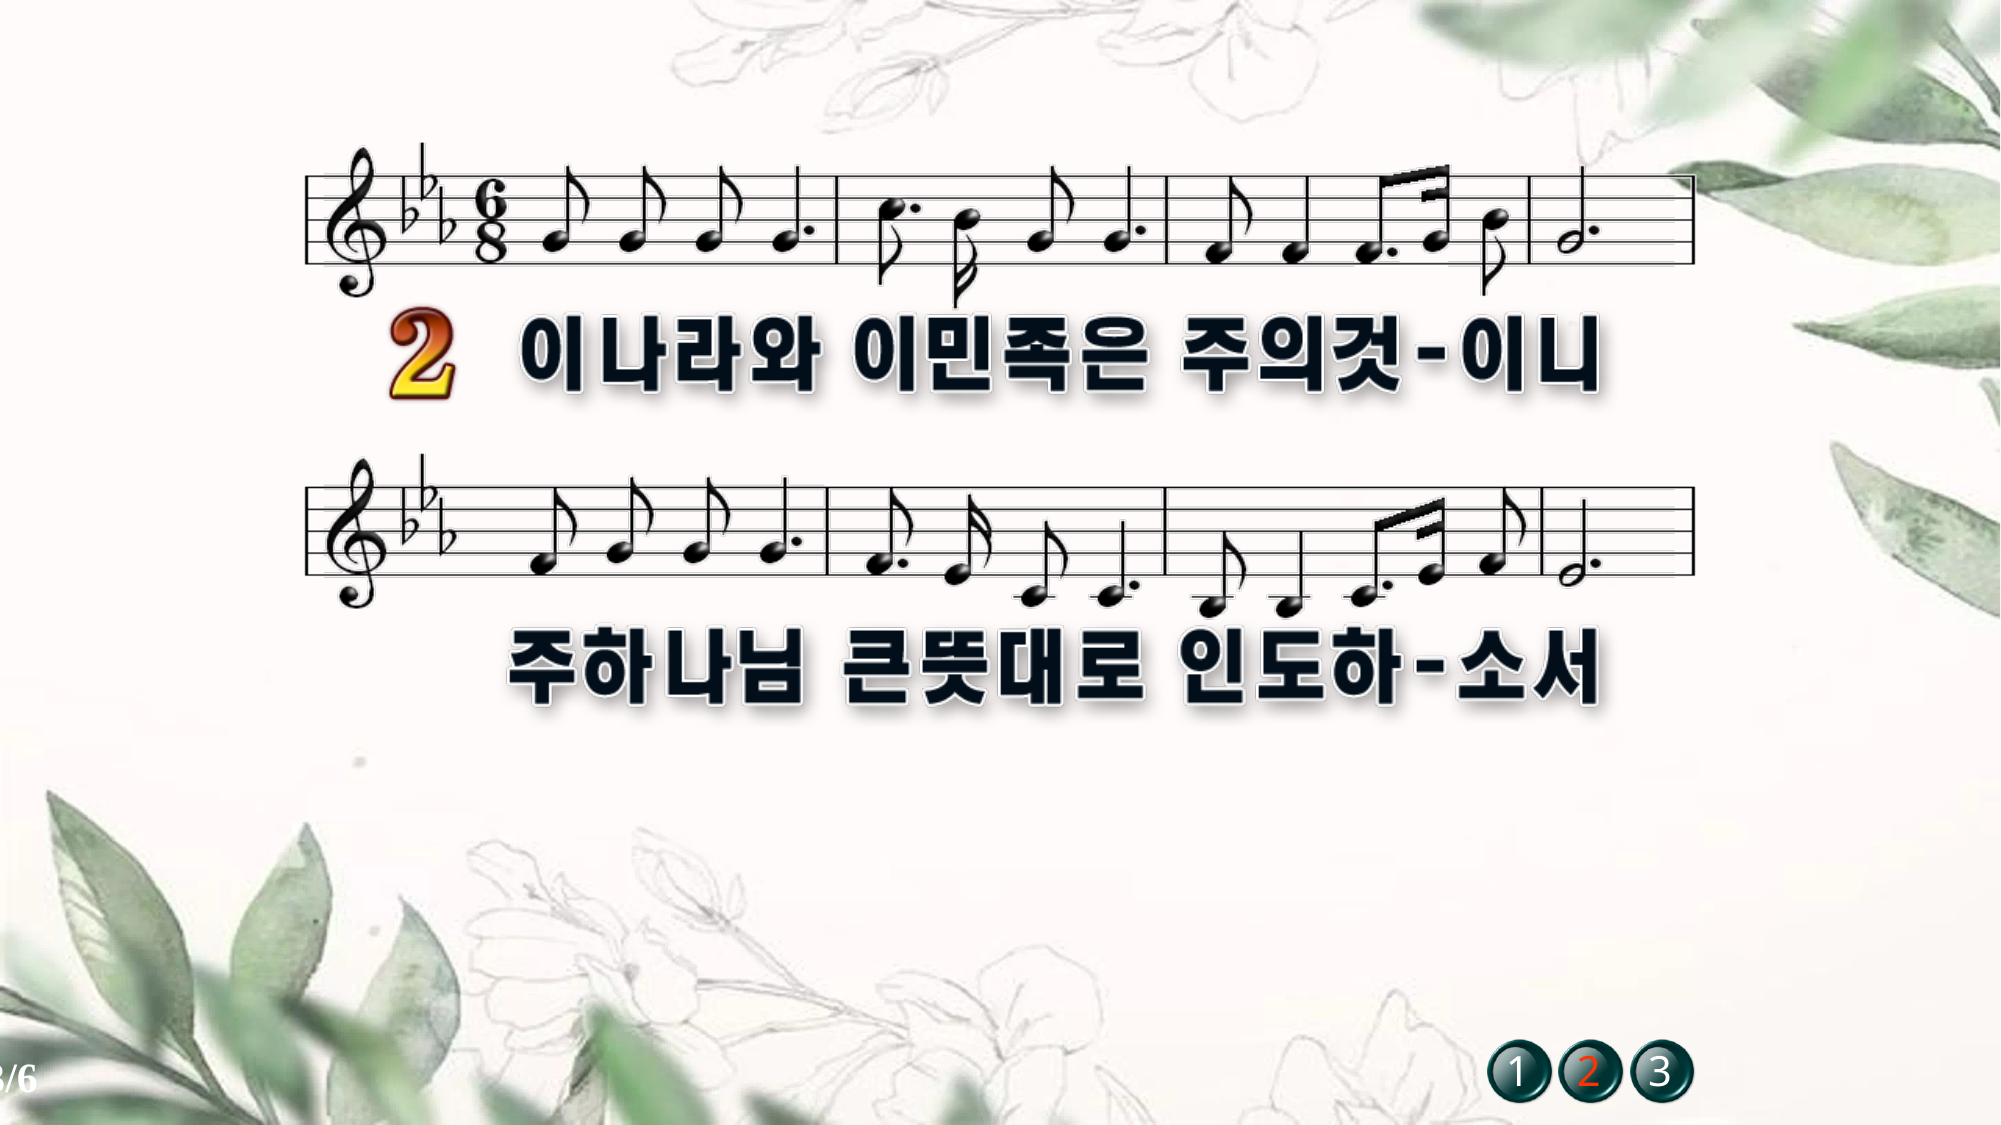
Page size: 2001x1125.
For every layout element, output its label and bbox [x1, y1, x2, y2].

text_box [1627, 1035, 1697, 1106]
text_box [1555, 1035, 1626, 1106]
text_box [1484, 1035, 1555, 1106]
picture [0, 0, 2001, 1125]
